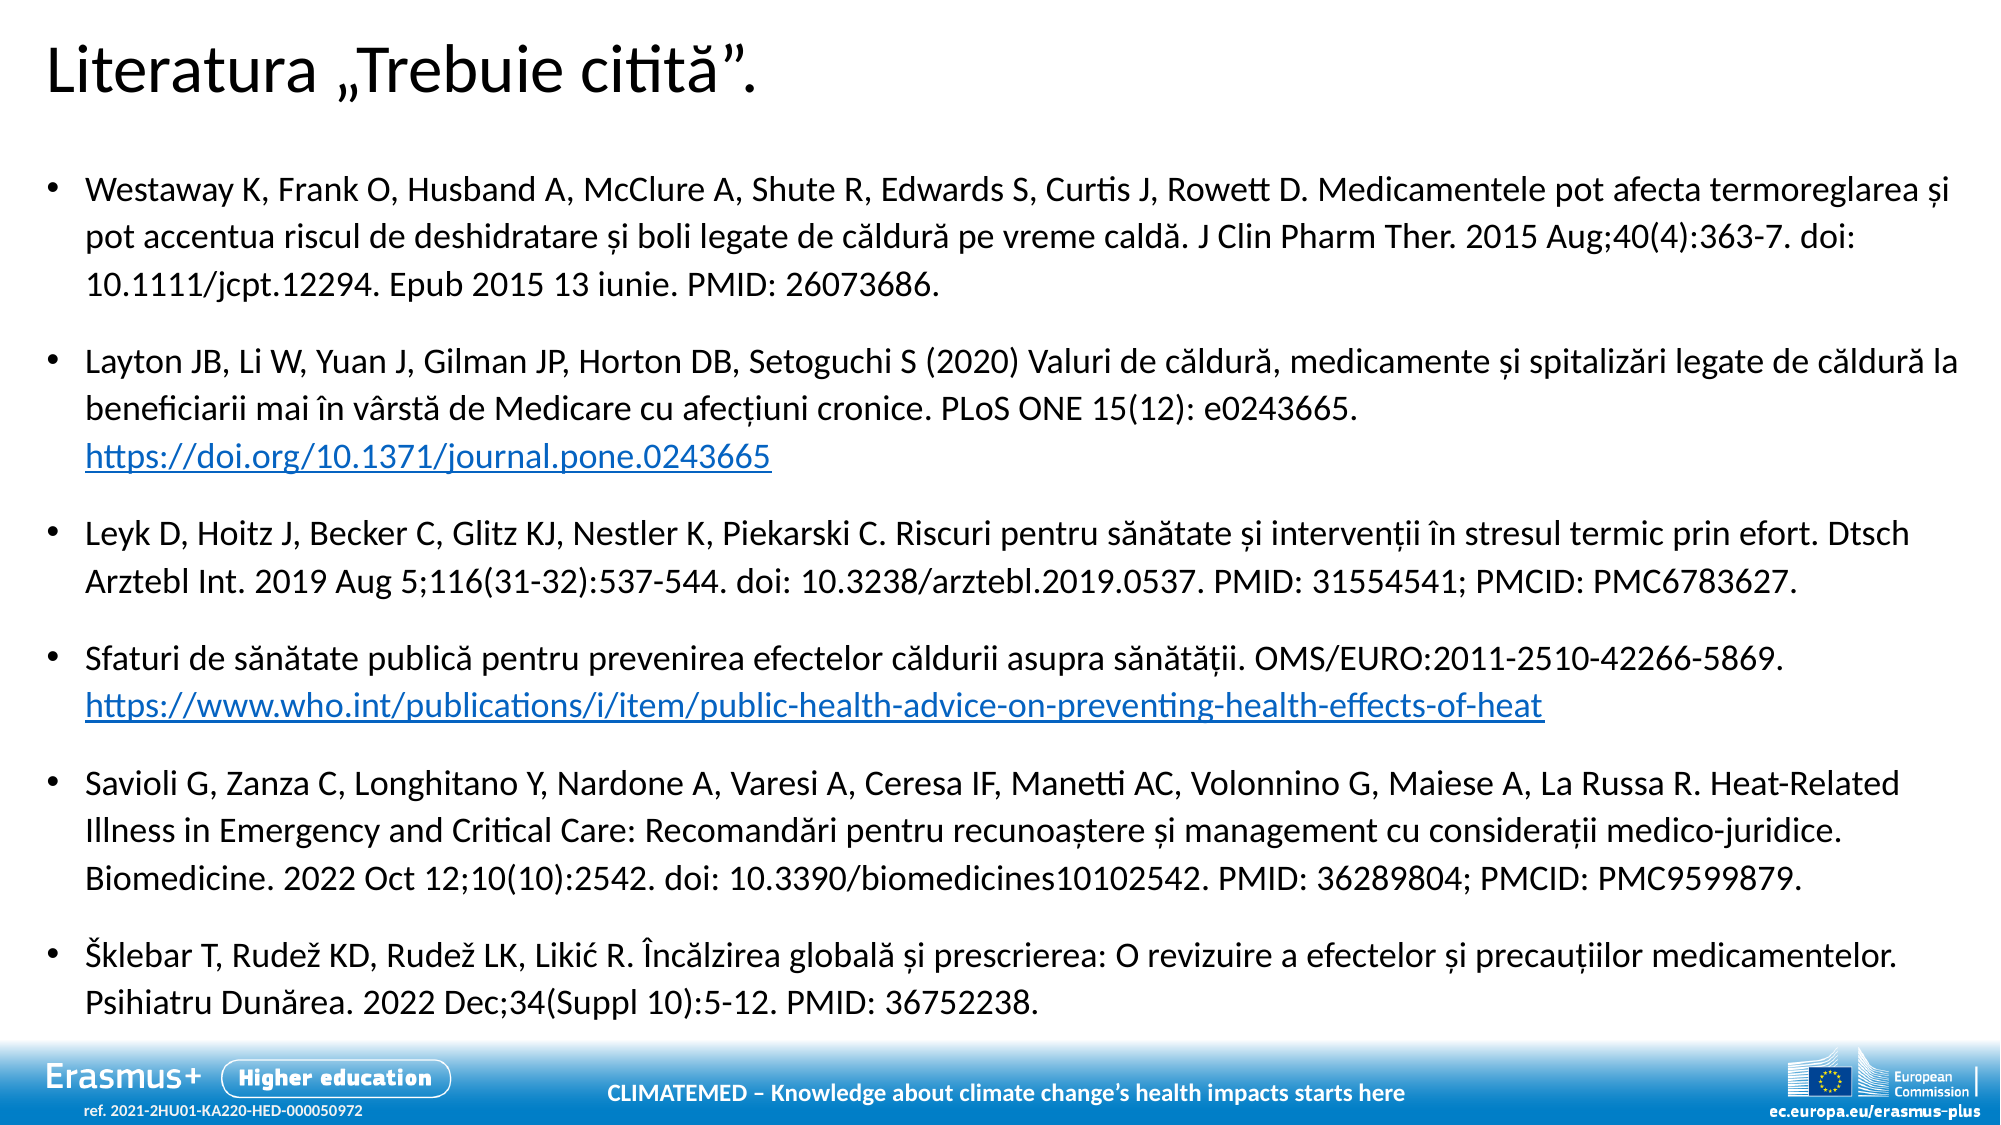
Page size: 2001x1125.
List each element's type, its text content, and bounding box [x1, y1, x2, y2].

title Literatura „Trebuie citită”. [31, 25, 1984, 116]
list Westaway K, Frank O, Husband A, McClure A, Shute R, Edwards S, Curtis J, Rowett D. Medicamentele pot afecta termoreglarea și pot accentua riscul de deshidratare și boli legate de căldură pe vreme caldă. J Clin Pharm Ther. 2015 Aug;40(4):363-7. doi: 10.1111/jcpt.12294. Epub 2015 13 iunie. PMID: 26073686. Layton JB, Li W, Yuan J, Gilman JP, Horton DB, Setoguchi S (2020) Valuri de căldură, medicamente și spitalizări legate de căldură la beneficiarii mai în vârstă de Medicare cu afecțiuni cronice. PLoS ONE 15(12): e0243665. https://doi.org/10.1371/journal.pone.0243665 Leyk D, Hoitz J, Becker C, Glitz KJ, Nestler K, Piekarski C. Riscuri pentru sănătate și intervenții în stresul termic prin efort. Dtsch Arztebl Int. 2019 Aug 5;116(31-32):537-544. doi: 10.3238/arztebl.2019.0537. PMID: 31554541; PMCID: PMC6783627. Sfaturi de sănătate publică pentru prevenirea efectelor căldurii asupra sănătății. OMS/EURO:2011-2510-42266-5869. https://www.who.int/publications/i/item/public-health-advice-on-preventing-health-effects-of-heat Savioli G, Zanza C, Longhitano Y, Nardone A, Varesi A, Ceresa IF, Manetti AC, Volonnino G, Maiese A, La Russa R. Heat-Related Illness in Emergency and Critical Care: Recomandări pentru recunoaștere și management cu considerații medico-juridice. Biomedicine. 2022 Oct 12;10(10):2542. doi: 10.3390/biomedicines10102542. PMID: 36289804; PMCID: PMC9599879. Šklebar T, Rudež KD, Rudež LK, Likić R. Încălzirea globală și prescrierea: O revizuire a efectelor și precauțiilor medicamentelor. Psihiatru Dunărea. 2022 Dec;34(Suppl 10):5-12. PMID: 36752238. [31, 153, 1984, 1035]
picture [0, 899, 2000, 1125]
